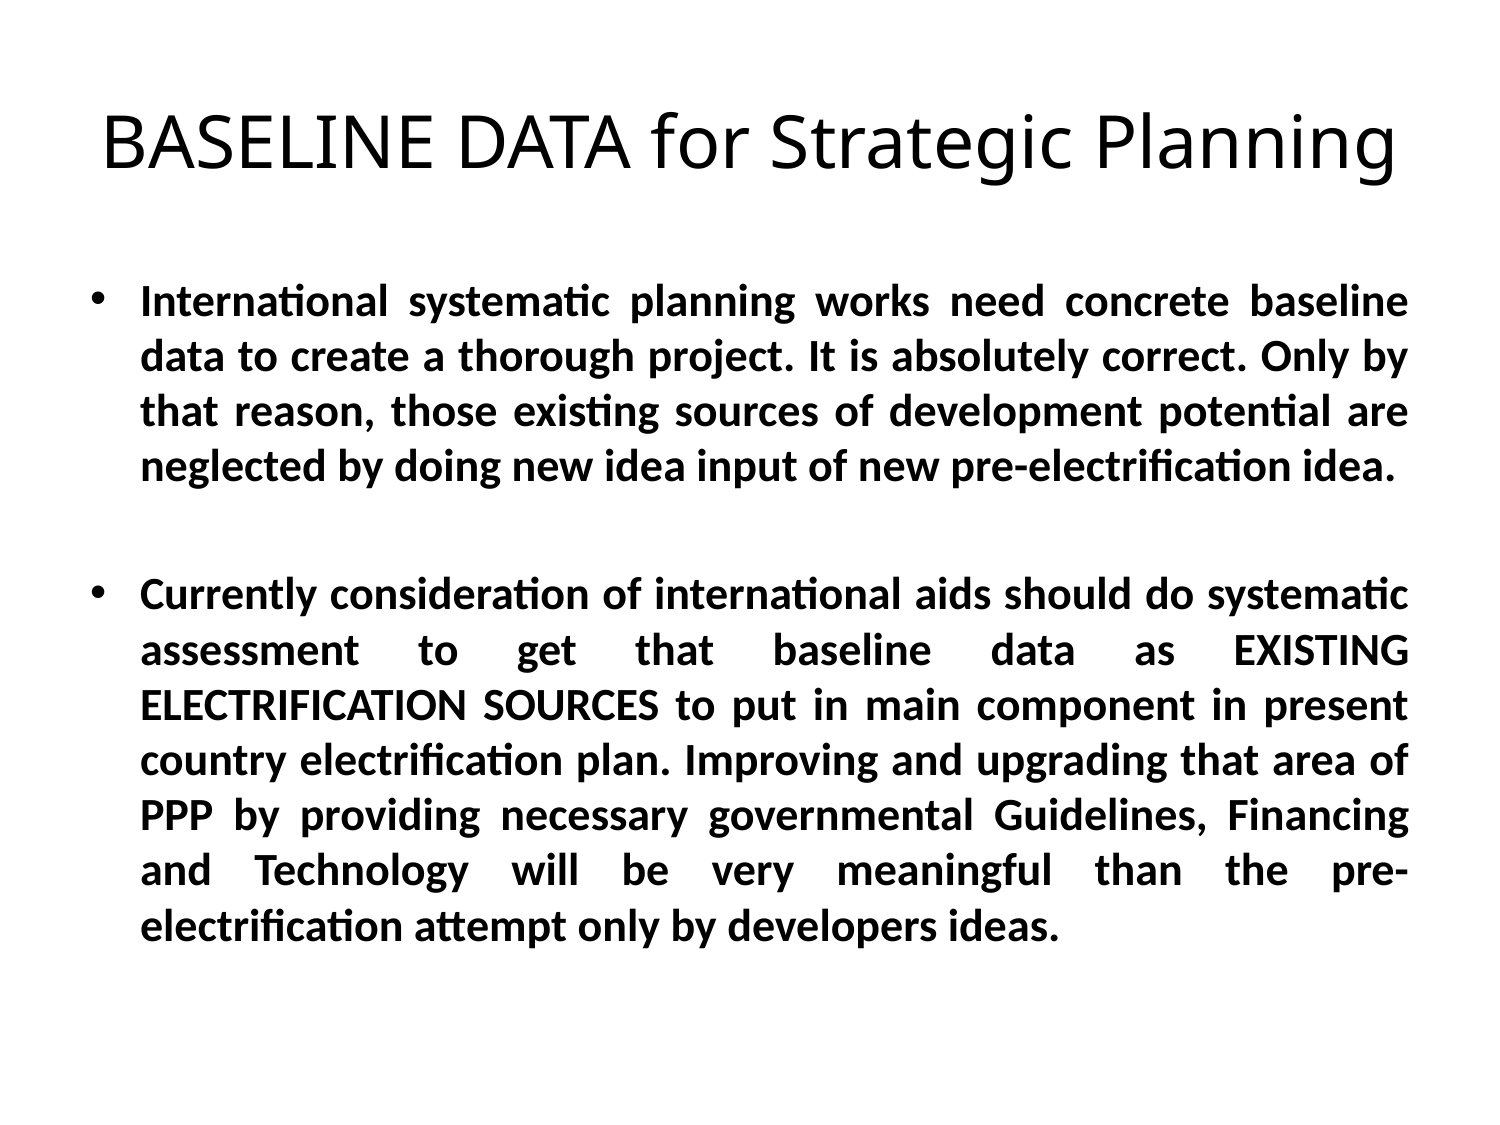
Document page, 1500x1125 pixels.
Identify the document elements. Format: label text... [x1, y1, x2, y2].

title BASELINE DATA for Strategic Planning [75, 45, 1425, 233]
list International systematic planning works need concrete baseline data to create a thorough project. It is absolutely correct. Only by that reason, those existing sources of development potential are neglected by doing new idea input of new pre-electrification idea. Currently consideration of international aids should do systematic assessment to get that baseline data as EXISTING ELECTRIFICATION SOURCES to put in main component in present country electrification plan. Improving and upgrading that area of PPP by providing necessary governmental Guidelines, Financing and Technology will be very meaningful than the pre-electrification attempt only by developers ideas. [75, 262, 1425, 1005]
